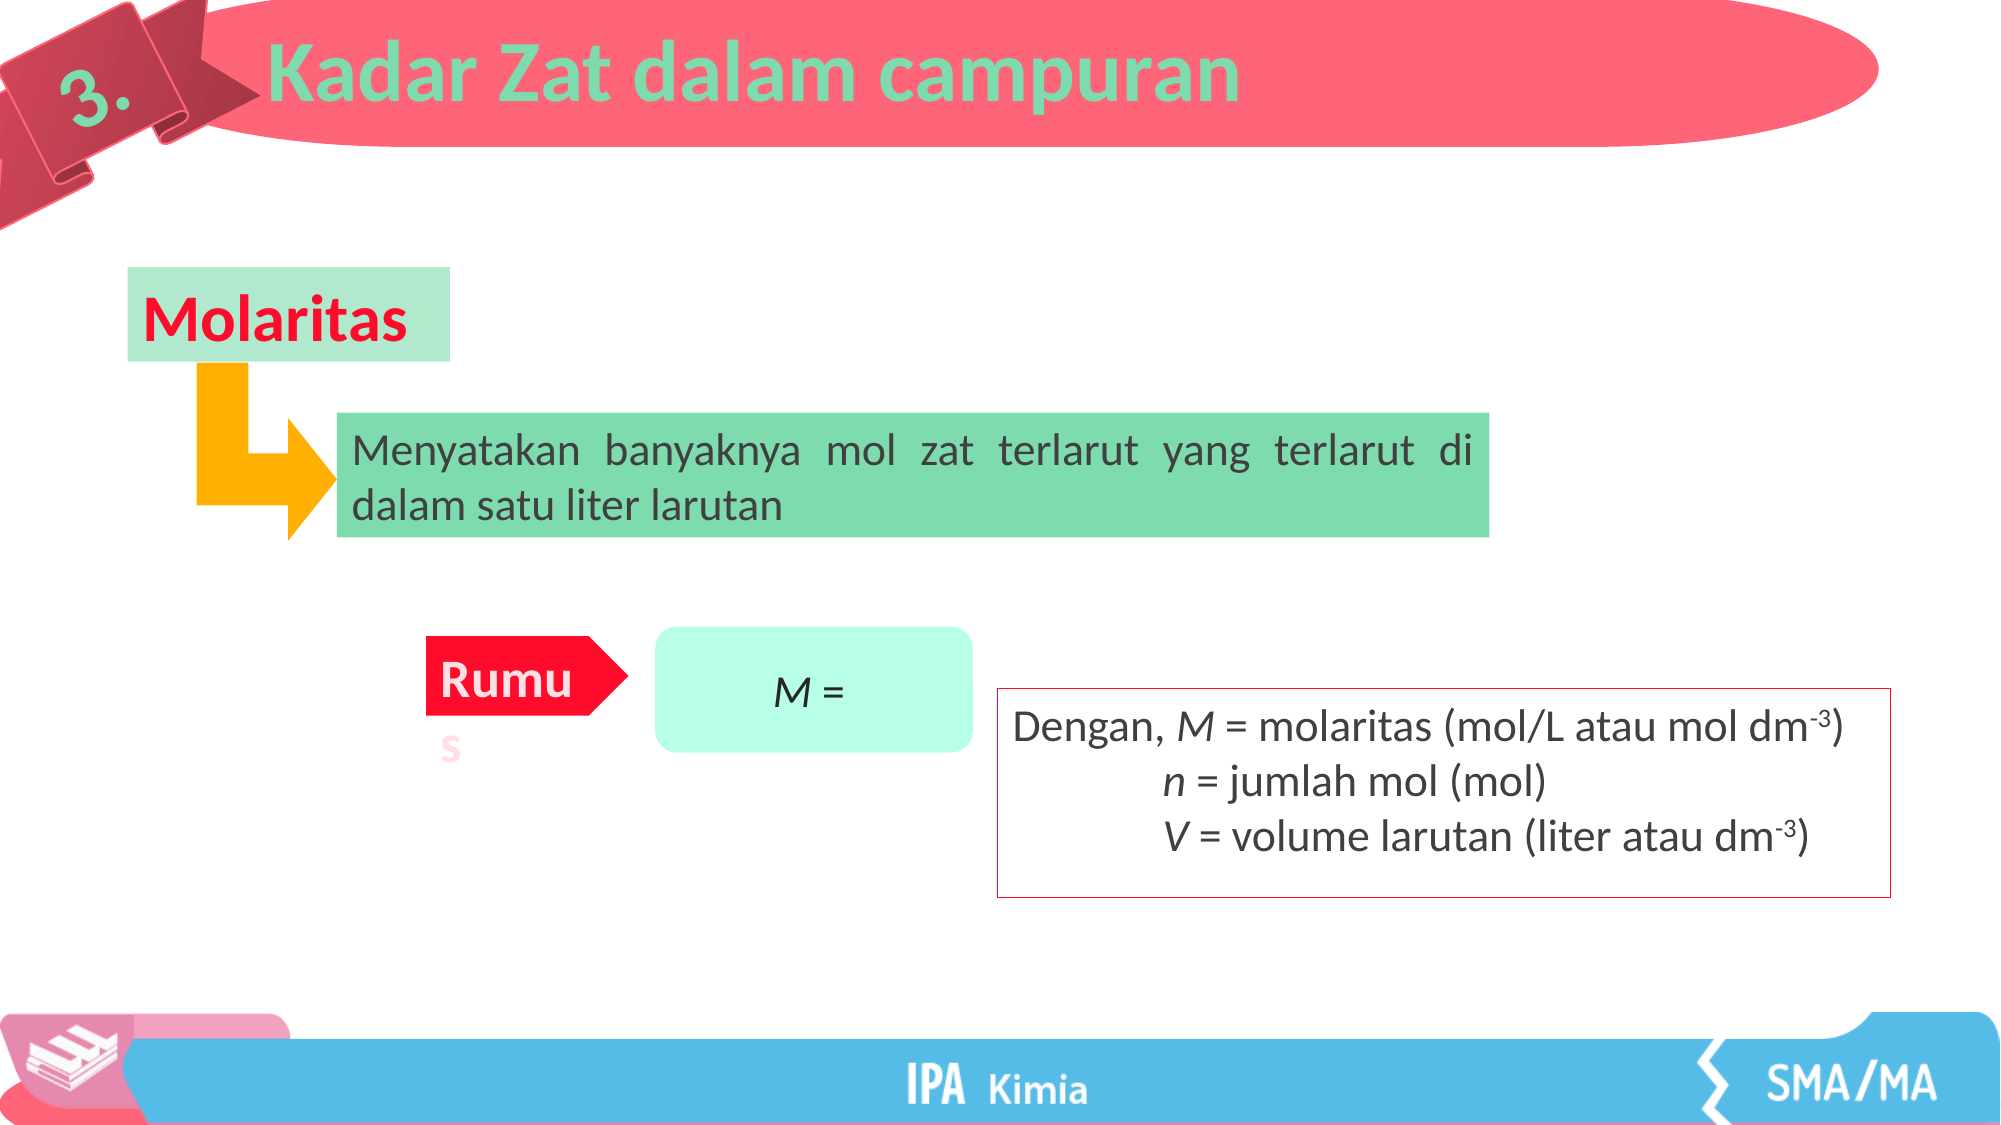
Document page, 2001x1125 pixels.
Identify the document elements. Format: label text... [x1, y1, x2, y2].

text_box Rumus [426, 636, 629, 716]
text_box 3. [0, 0, 266, 231]
text_box Dengan, M = molaritas (mol/L atau mol dm-3) n = jumlah mol (mol) V = volume larutan (liter atau dm-3) [997, 688, 1891, 898]
text_box Molaritas [127, 267, 450, 362]
title Kadar Zat dalam campuran [252, 0, 1978, 146]
picture [0, 1012, 2000, 1125]
text_box Menyatakan banyaknya mol zat terlarut yang terlarut di dalam satu liter larutan [336, 412, 1490, 538]
text_box [195, 361, 339, 544]
